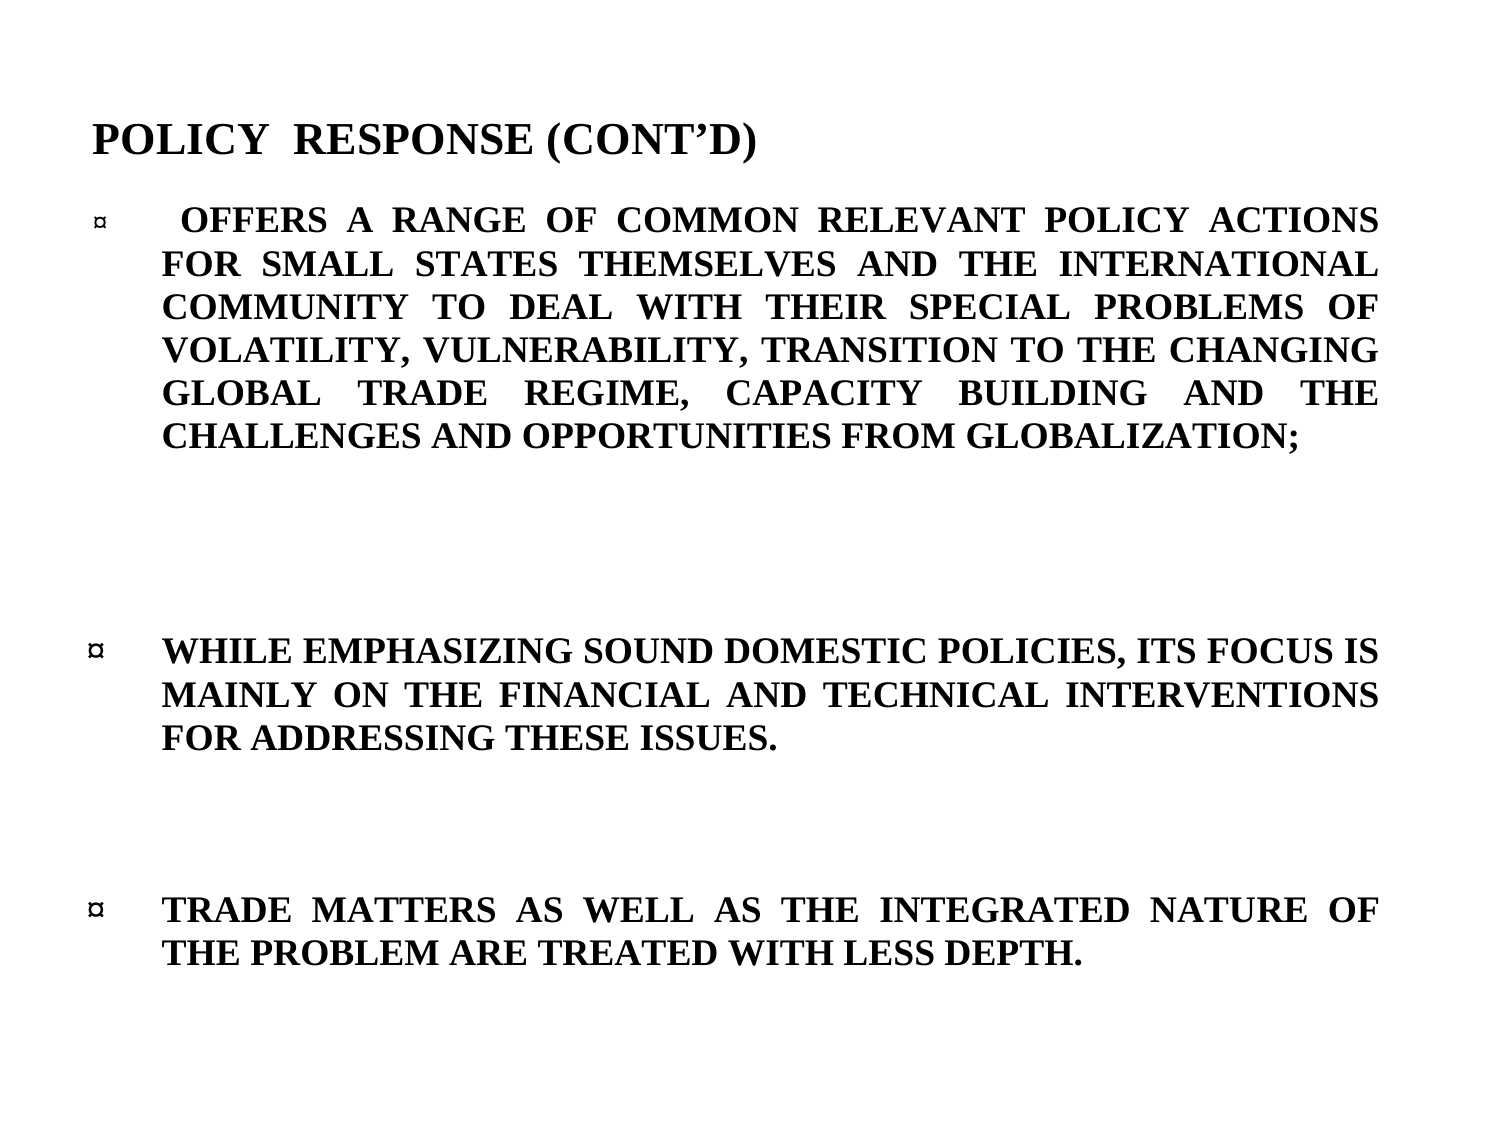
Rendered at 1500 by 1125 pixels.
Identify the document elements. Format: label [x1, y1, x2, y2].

text_box [86, 112, 1381, 976]
